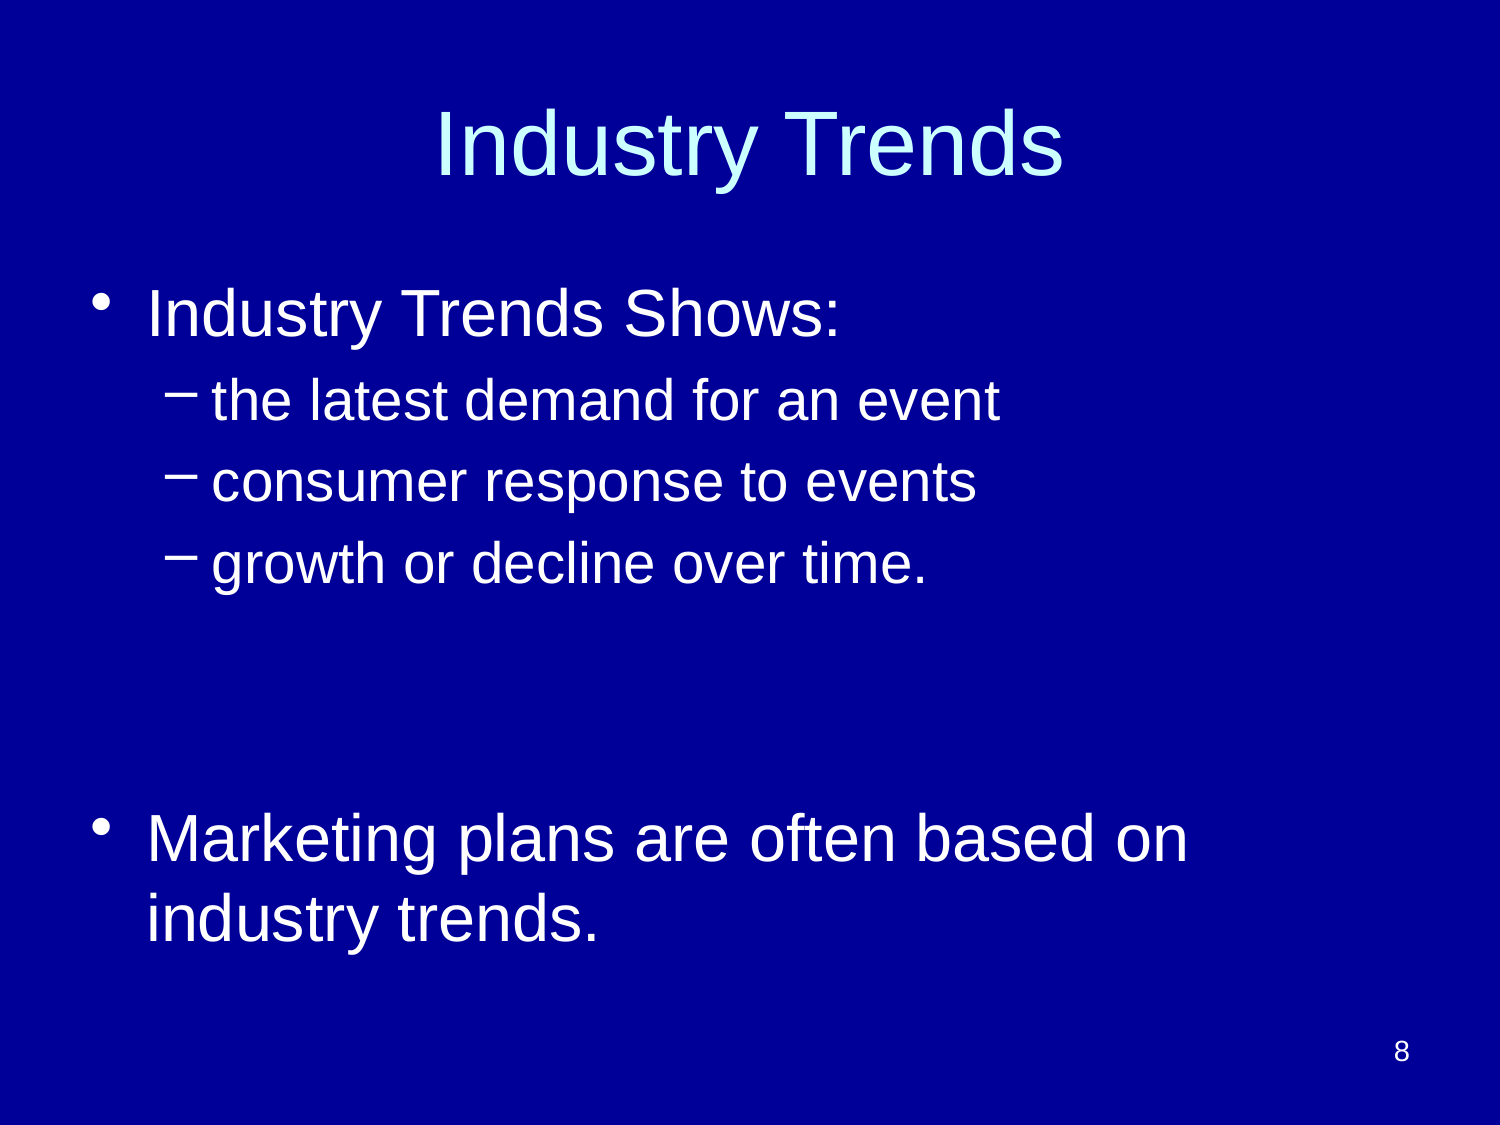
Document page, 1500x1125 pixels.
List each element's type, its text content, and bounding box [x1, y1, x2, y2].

list Industry Trends Shows: the latest demand for an event consumer response to events growth or decline over time. Marketing plans are often based on industry trends. [74, 262, 1376, 1006]
slide_number 8 [1074, 1024, 1425, 1103]
title Industry Trends [74, 44, 1426, 233]
